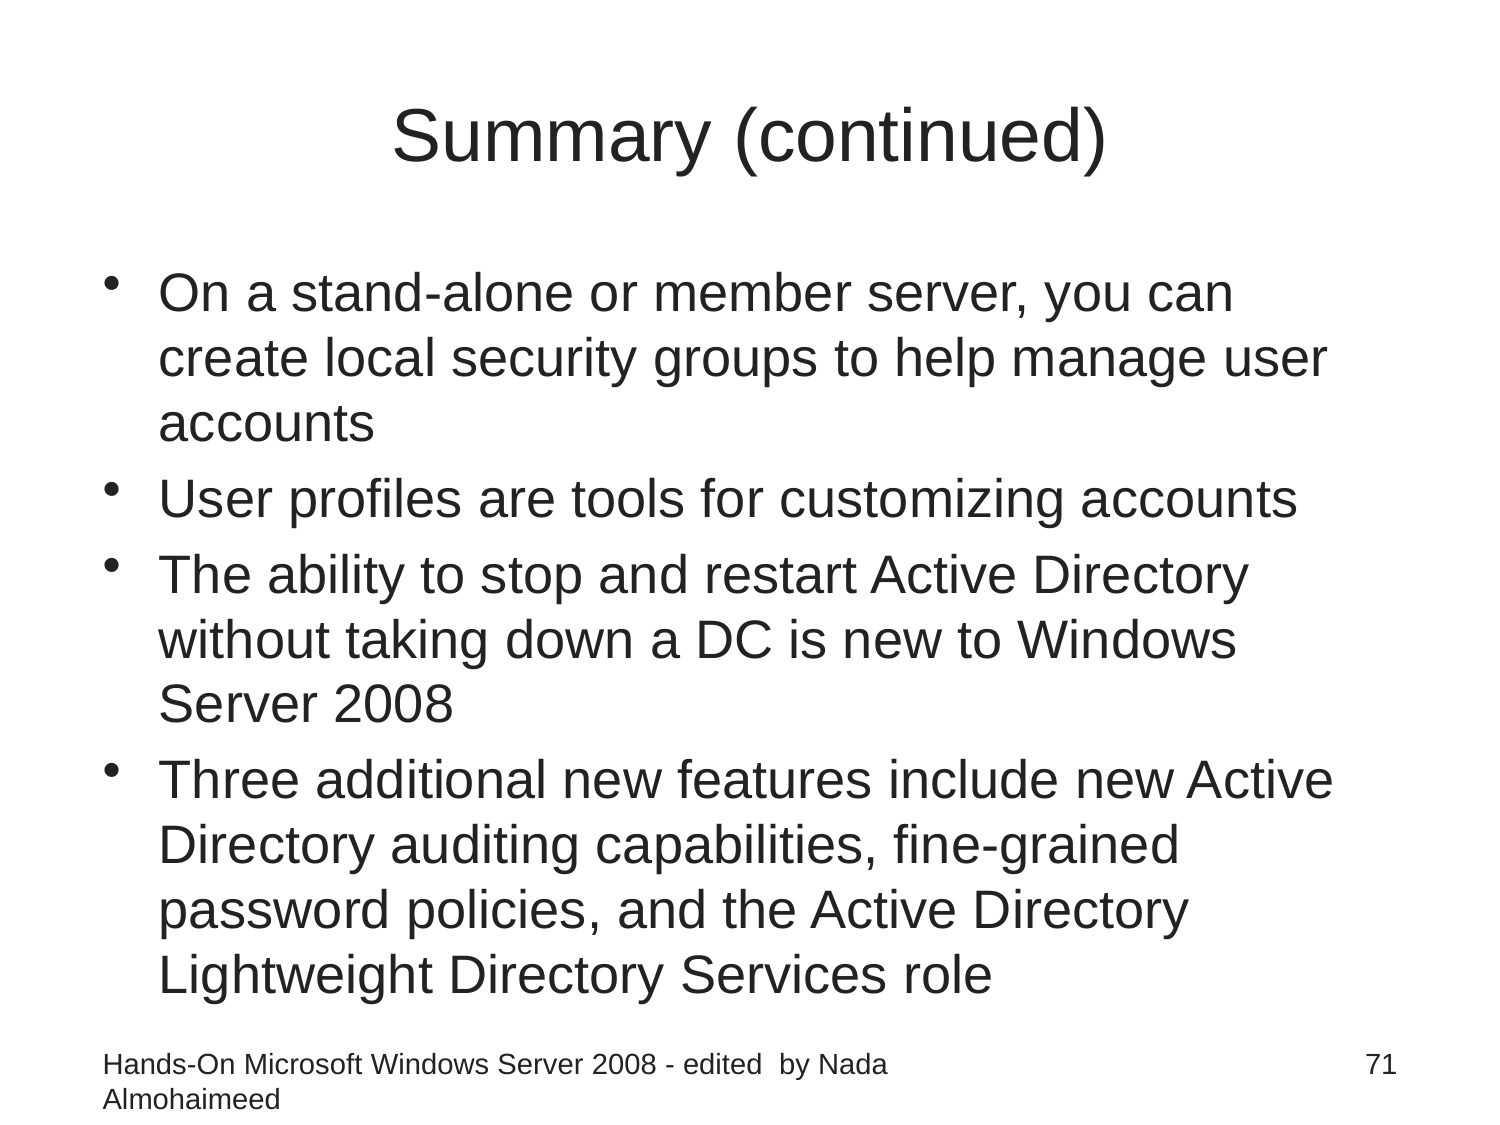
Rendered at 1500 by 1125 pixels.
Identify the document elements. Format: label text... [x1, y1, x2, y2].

slide_number 71 [1074, 1037, 1413, 1101]
title Summary (continued) [87, 37, 1413, 226]
footer Hands-On Microsoft Windows Server 2008 - edited by Nada Almohaimeed [87, 1037, 1051, 1101]
list On a stand-alone or member server, you can create local security groups to help manage user accounts User profiles are tools for customizing accounts The ability to stop and restart Active Directory without taking down a DC is new to Windows Server 2008 Three additional new features include new Active Directory auditing capabilities, fine-grained password policies, and the Active Directory Lightweight Directory Services role [87, 249, 1413, 1001]
